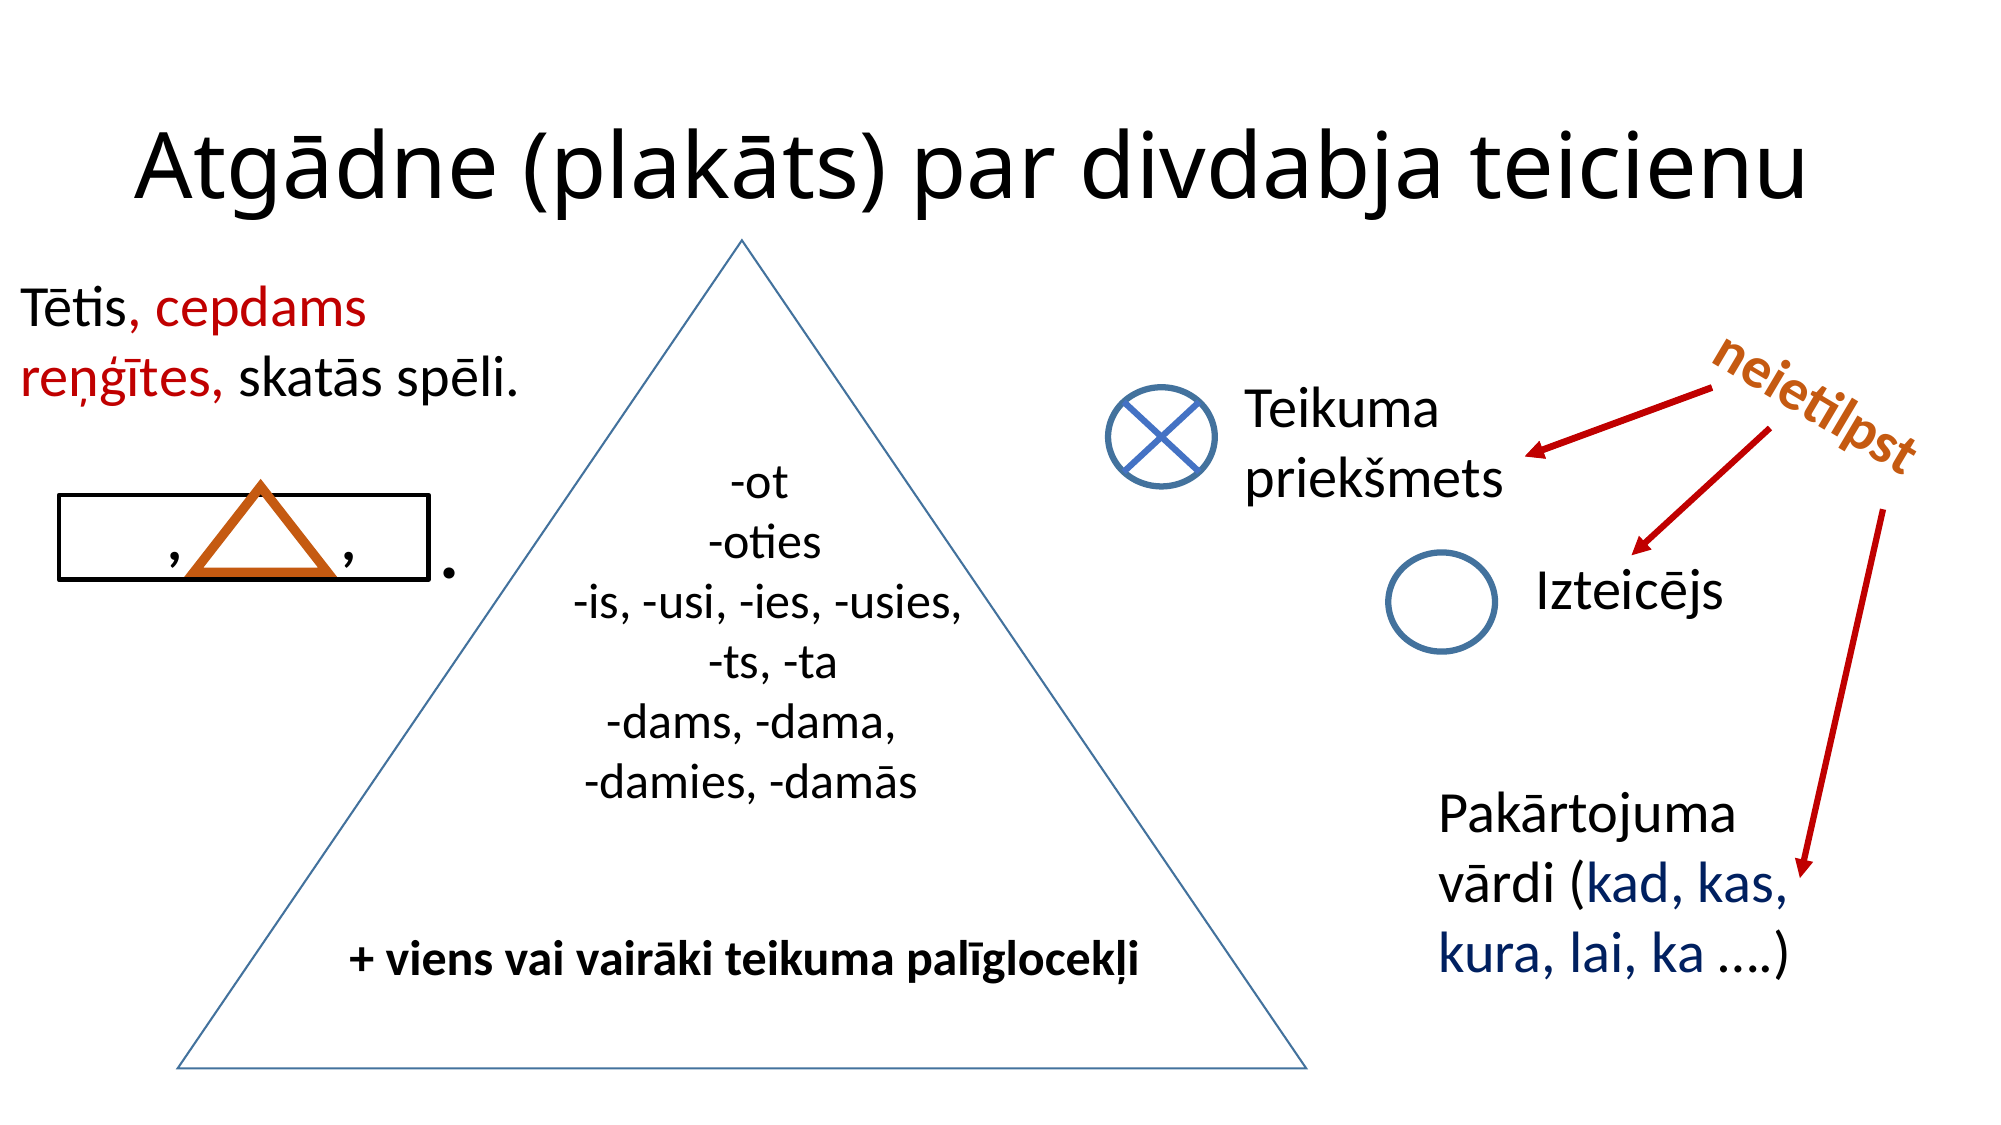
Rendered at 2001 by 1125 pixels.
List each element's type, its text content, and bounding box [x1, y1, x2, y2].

text_box [603, 238, 880, 441]
text_box [175, 508, 1309, 1070]
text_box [1123, 401, 1200, 472]
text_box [1524, 387, 1712, 457]
text_box Izteicējs [1520, 544, 1799, 629]
text_box -ot -oties -is, -usi, -ies, -usies, -ts, -ta -dams, -dama, -damies, -damās [558, 441, 1008, 817]
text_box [1799, 509, 1884, 879]
text_box neietilpst [1687, 297, 2000, 557]
title Atgādne (plakāts) par divdabja teicienu [20, 59, 1927, 278]
text_box . [424, 496, 467, 601]
text_box Tētis, cepdams reņģītes, skatās spēli. [5, 260, 587, 416]
text_box kkkkk , , [59, 495, 429, 580]
text_box [1107, 386, 1216, 488]
text_box Pakārtojuma vārdi (kad, kas, kura, lai, ka ….) [1423, 767, 1810, 992]
text_box [1387, 551, 1497, 653]
text_box [191, 484, 330, 574]
text_box + viens vai vairāki teikuma palīglocekļi [334, 918, 1184, 994]
text_box Teikuma priekšmets [1229, 362, 1604, 517]
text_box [1631, 427, 1770, 556]
